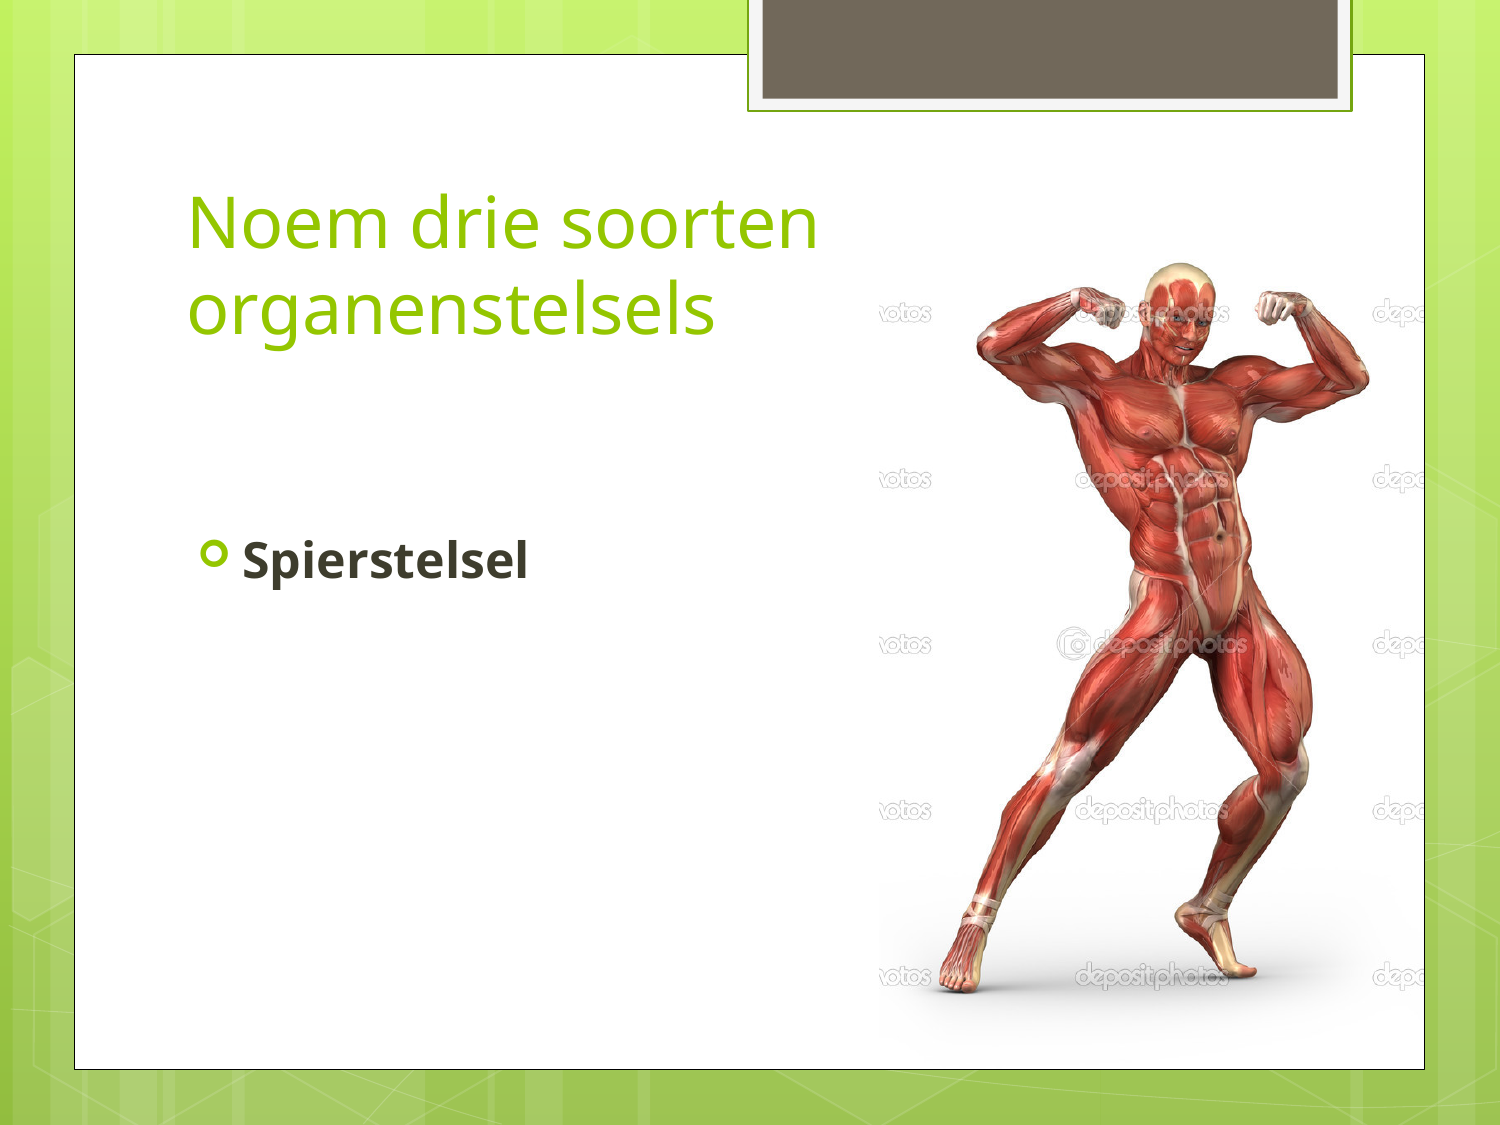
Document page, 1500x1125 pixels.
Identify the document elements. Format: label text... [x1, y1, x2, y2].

list Spierstelsel [171, 381, 873, 957]
title Noem drie soorten organenstelsels [171, 168, 1324, 357]
picture [879, 219, 1424, 1069]
